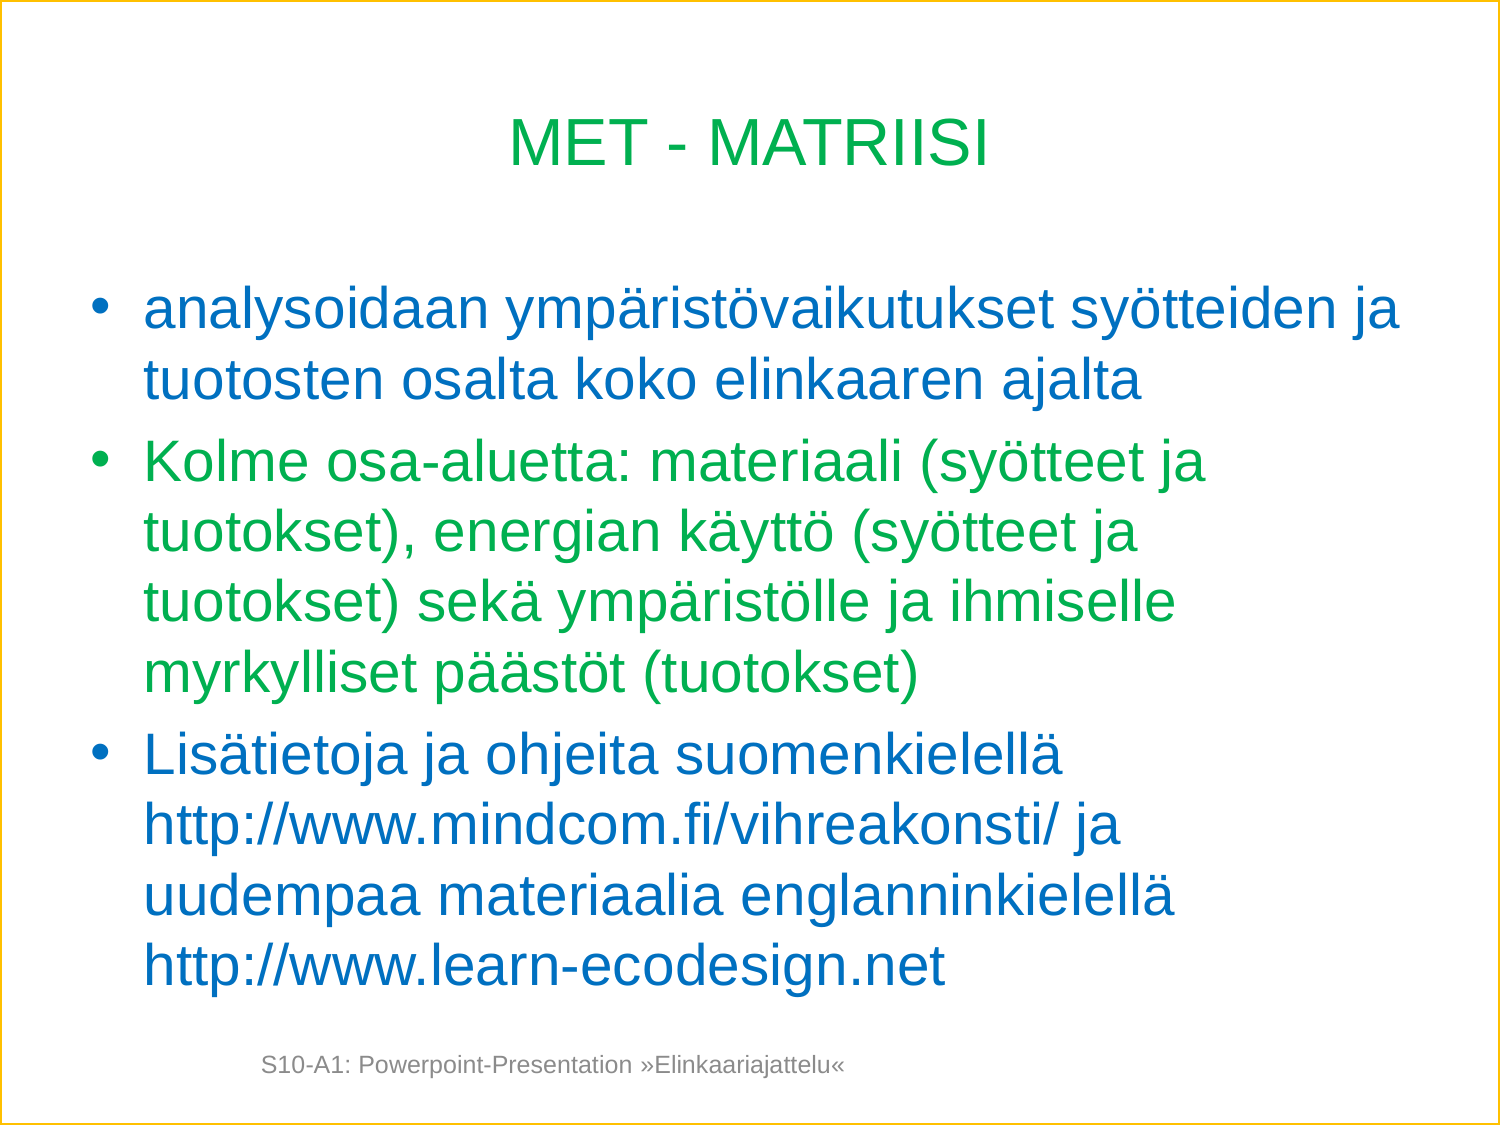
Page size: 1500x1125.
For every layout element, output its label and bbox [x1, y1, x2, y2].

text_box [0, 0, 1500, 1125]
